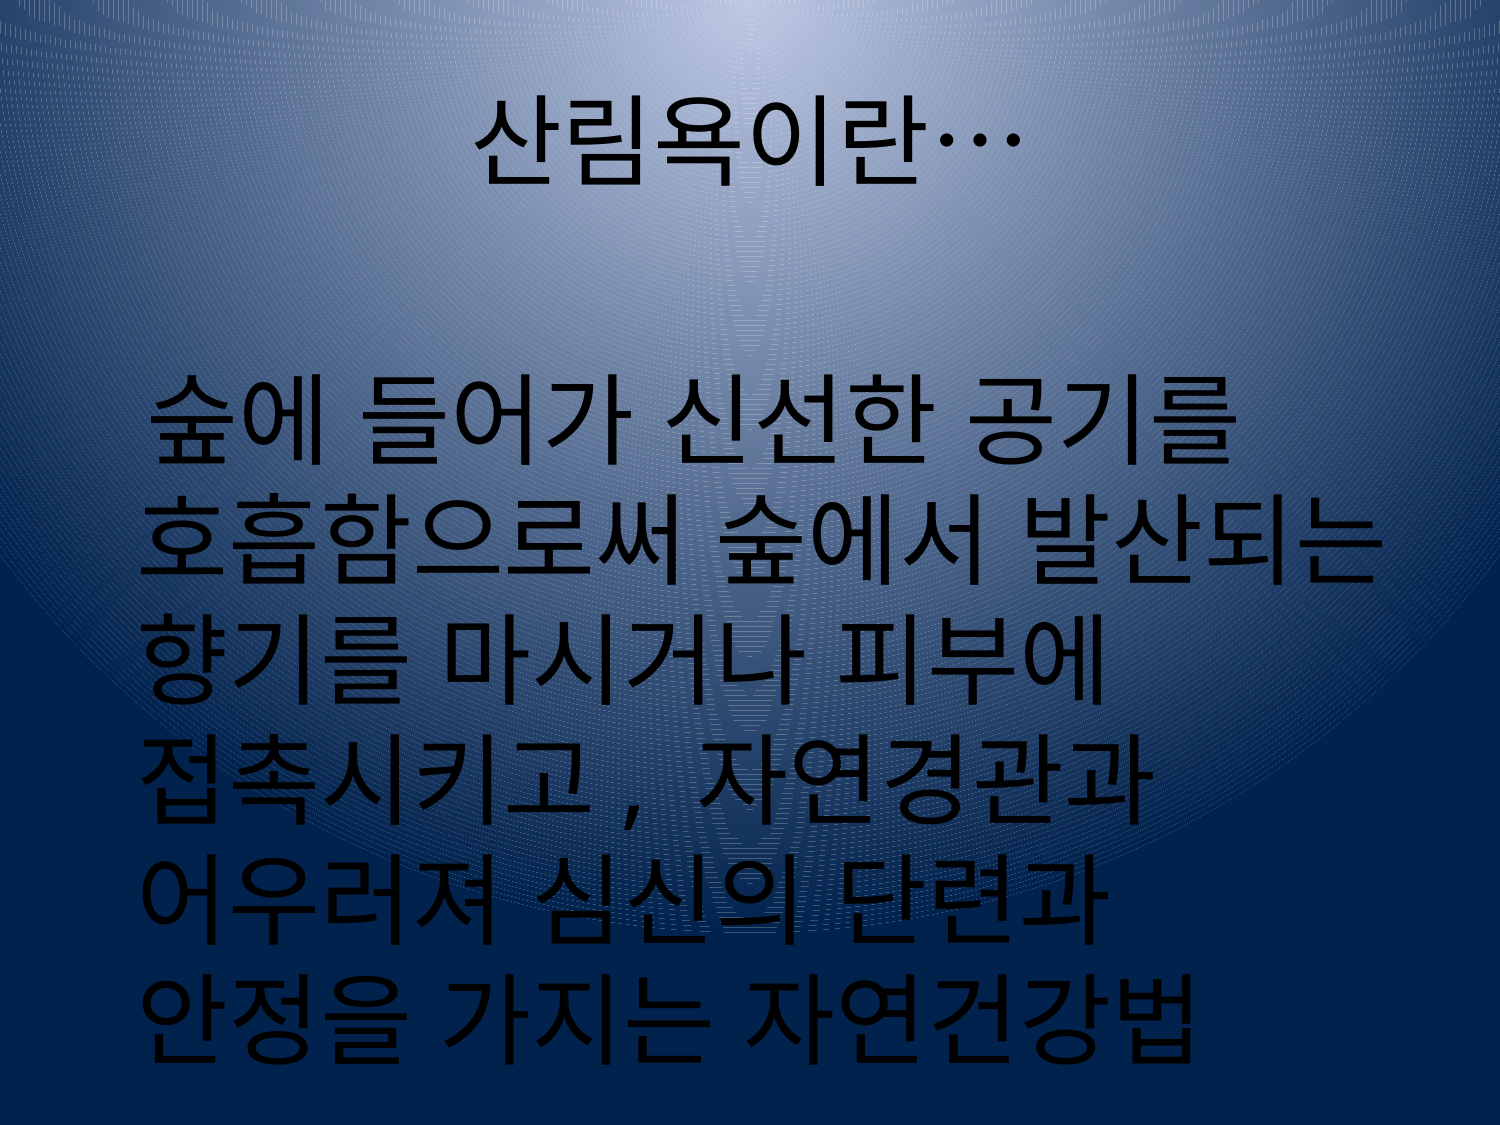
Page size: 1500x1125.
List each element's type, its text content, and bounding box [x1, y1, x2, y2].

list 숲에 들어가 신선한 공기를 호흡함으로써 숲에서 발산되는 향기를 마시거나 피부에 접촉시키고, 자연경관과 어우러져 심신의 단련과 안정을 가지는 자연건강법 [64, 349, 1412, 929]
title 산림욕이란… [75, 45, 1425, 233]
